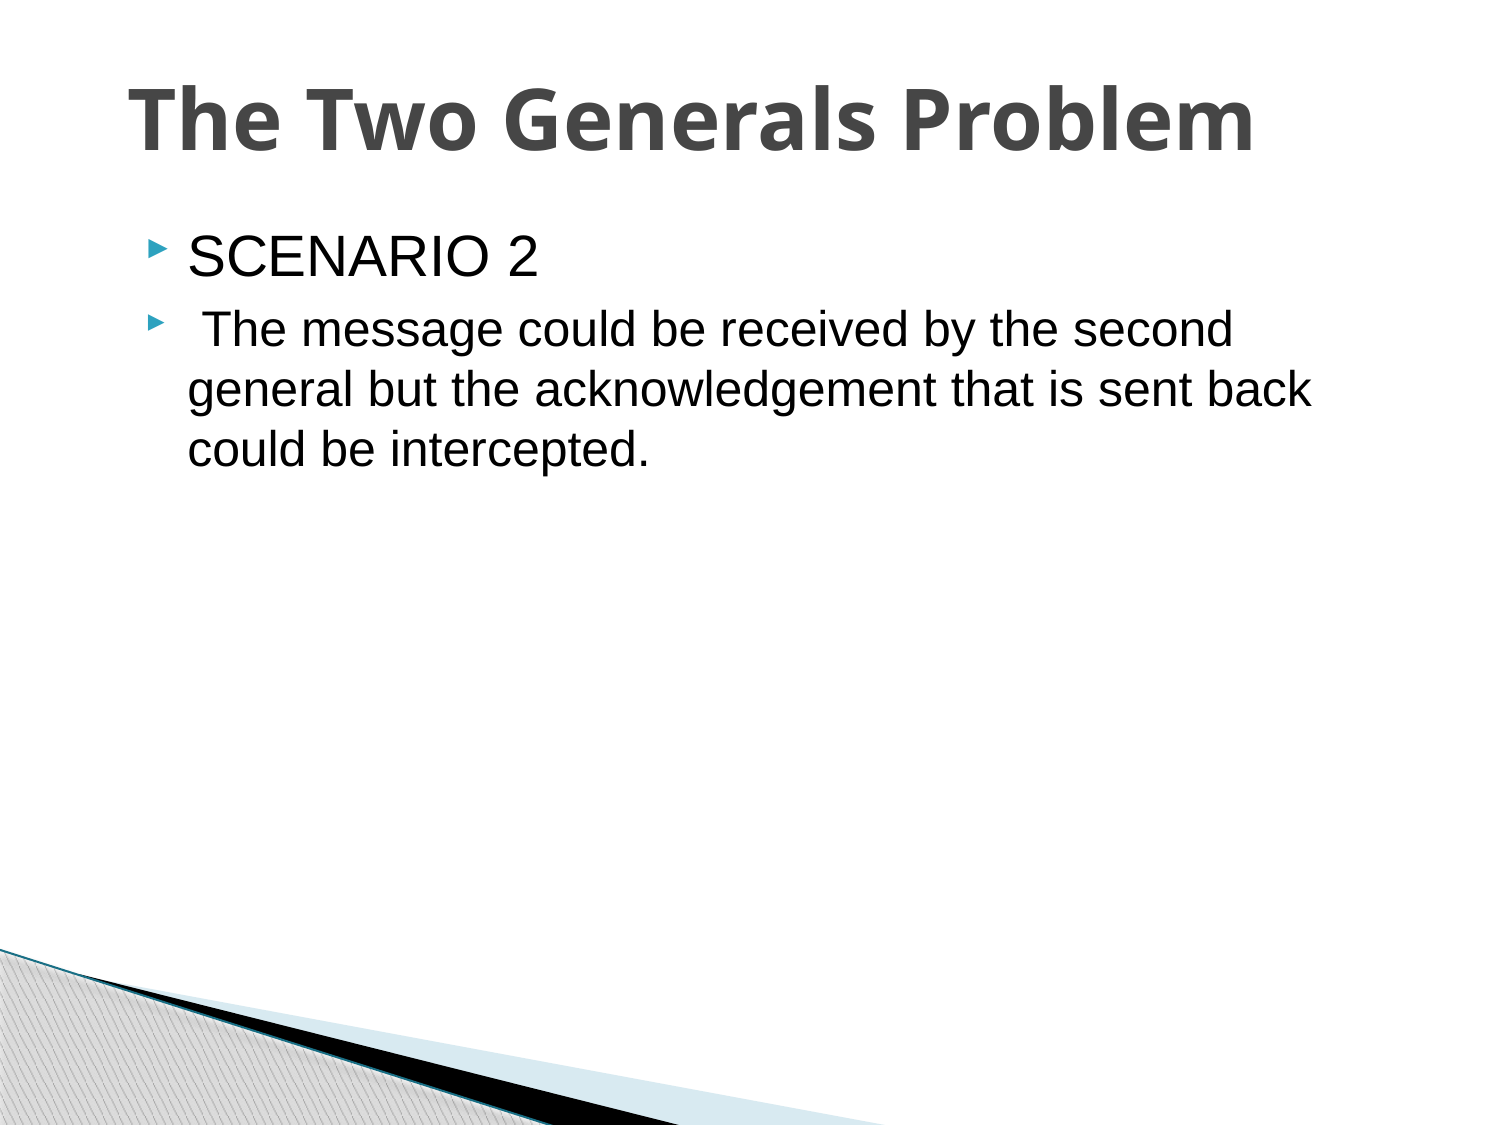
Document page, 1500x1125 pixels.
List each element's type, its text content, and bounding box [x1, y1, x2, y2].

list SCENARIO 2 The message could be received by the second general but the acknowledgement that is sent back could be intercepted. [112, 210, 1388, 1027]
title The Two Generals Problem [112, 22, 1388, 210]
